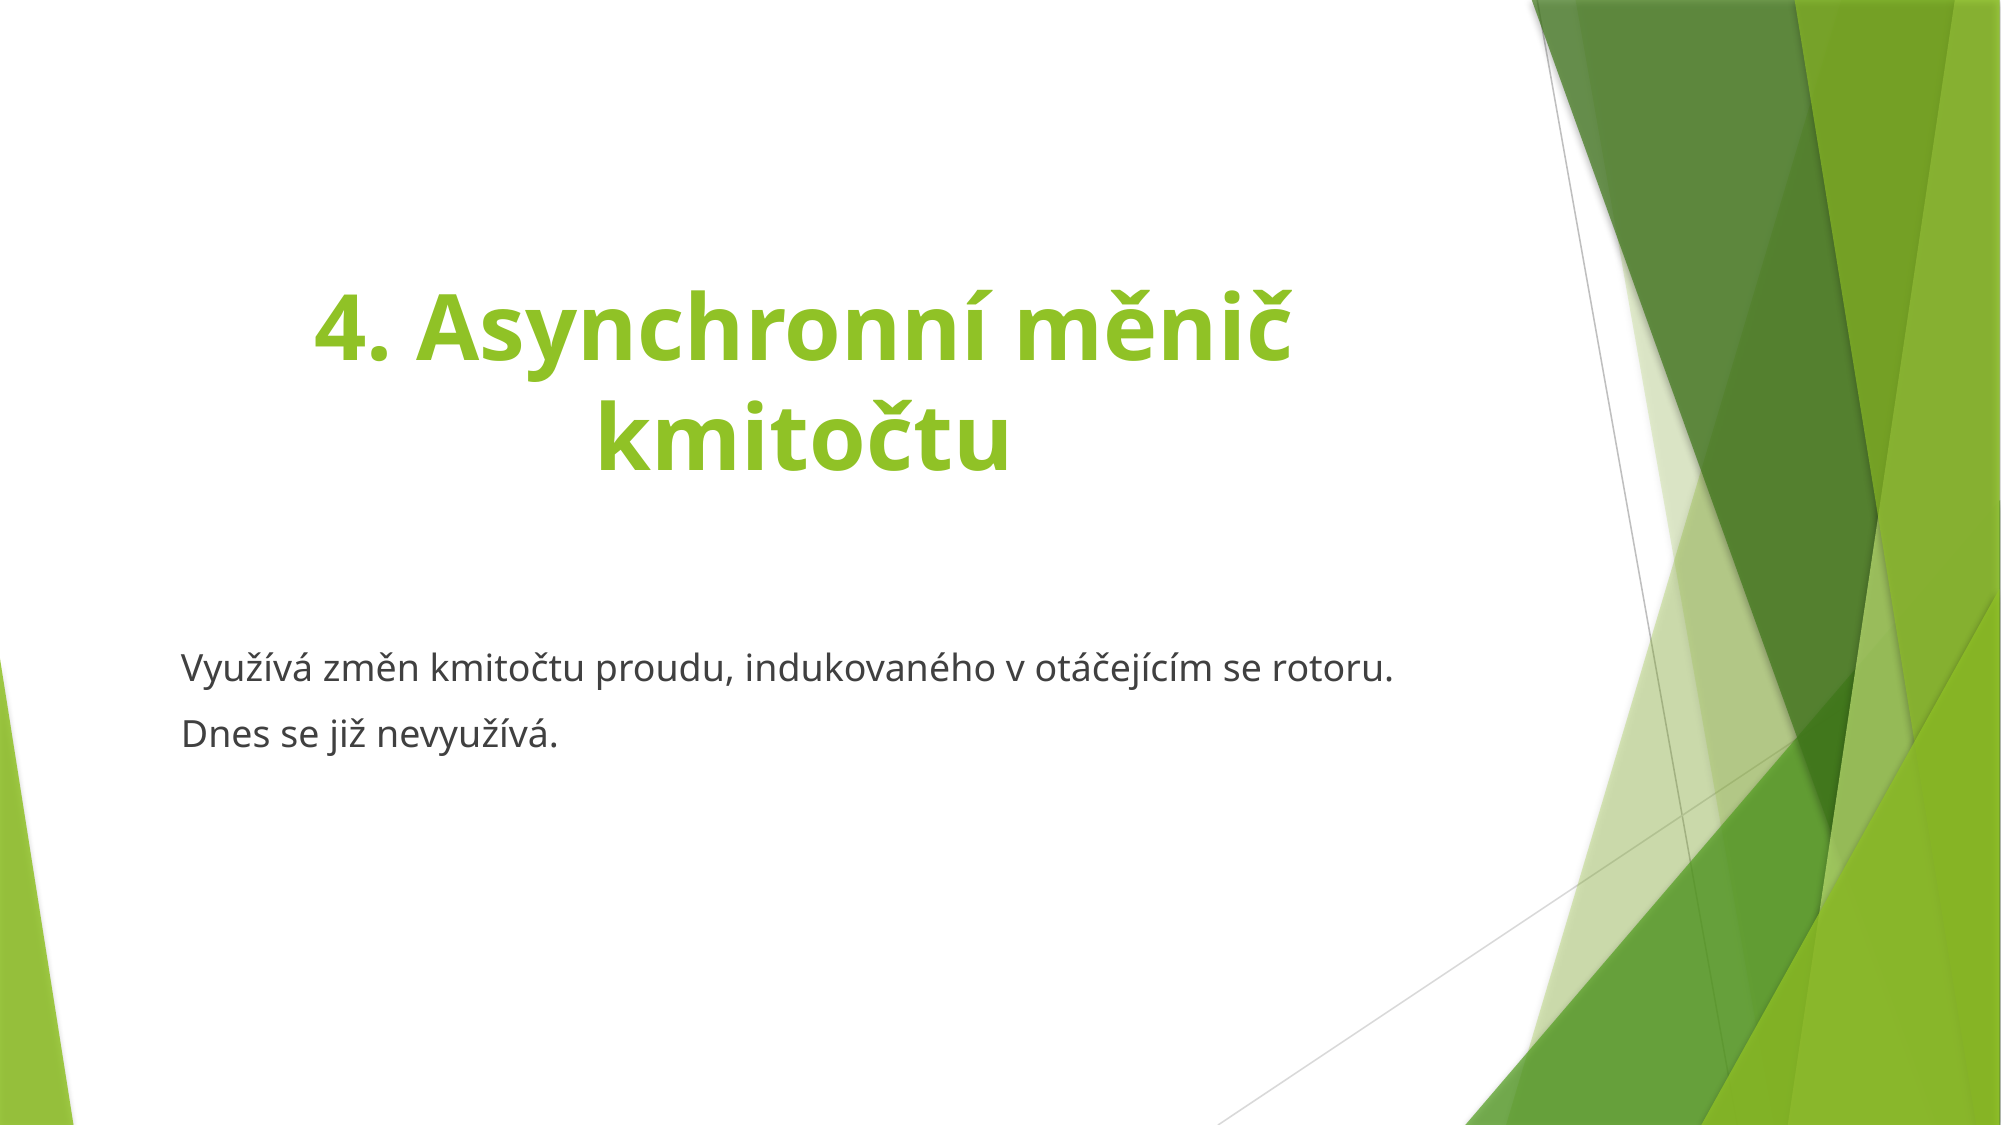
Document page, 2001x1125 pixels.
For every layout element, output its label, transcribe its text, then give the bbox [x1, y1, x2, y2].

title 4. Asynchronní měnič kmitočtu [111, 99, 1522, 659]
list Využívá změn kmitočtu proudu, indukovaného v otáčejícím se rotoru. Dnes se již nevyužívá. [165, 603, 1577, 862]
